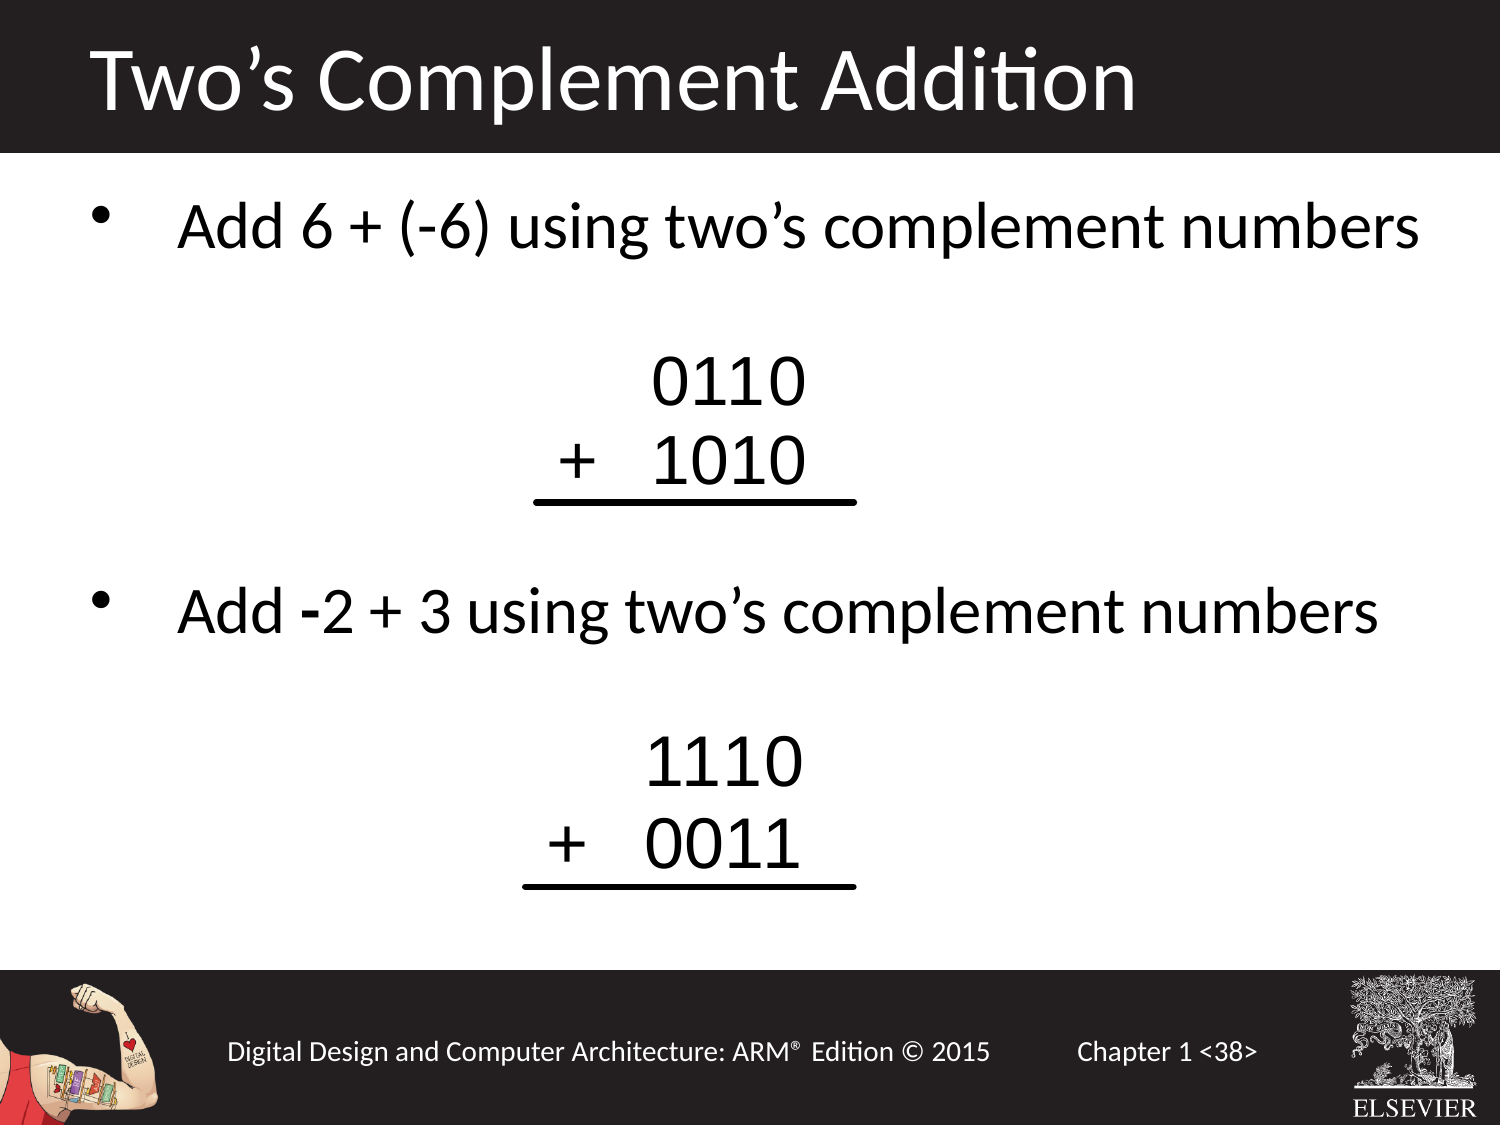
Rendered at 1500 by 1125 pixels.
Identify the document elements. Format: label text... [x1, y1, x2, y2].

picture [1350, 974, 1477, 1117]
text_box Add 6 + (-6) using two’s complement numbers Add -2 + 3 using two’s complement numbers [75, 174, 1463, 1025]
picture [0, 979, 163, 1125]
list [474, 628, 871, 988]
text_box Two’s Complement Addition [75, 11, 1375, 136]
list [487, 252, 871, 601]
